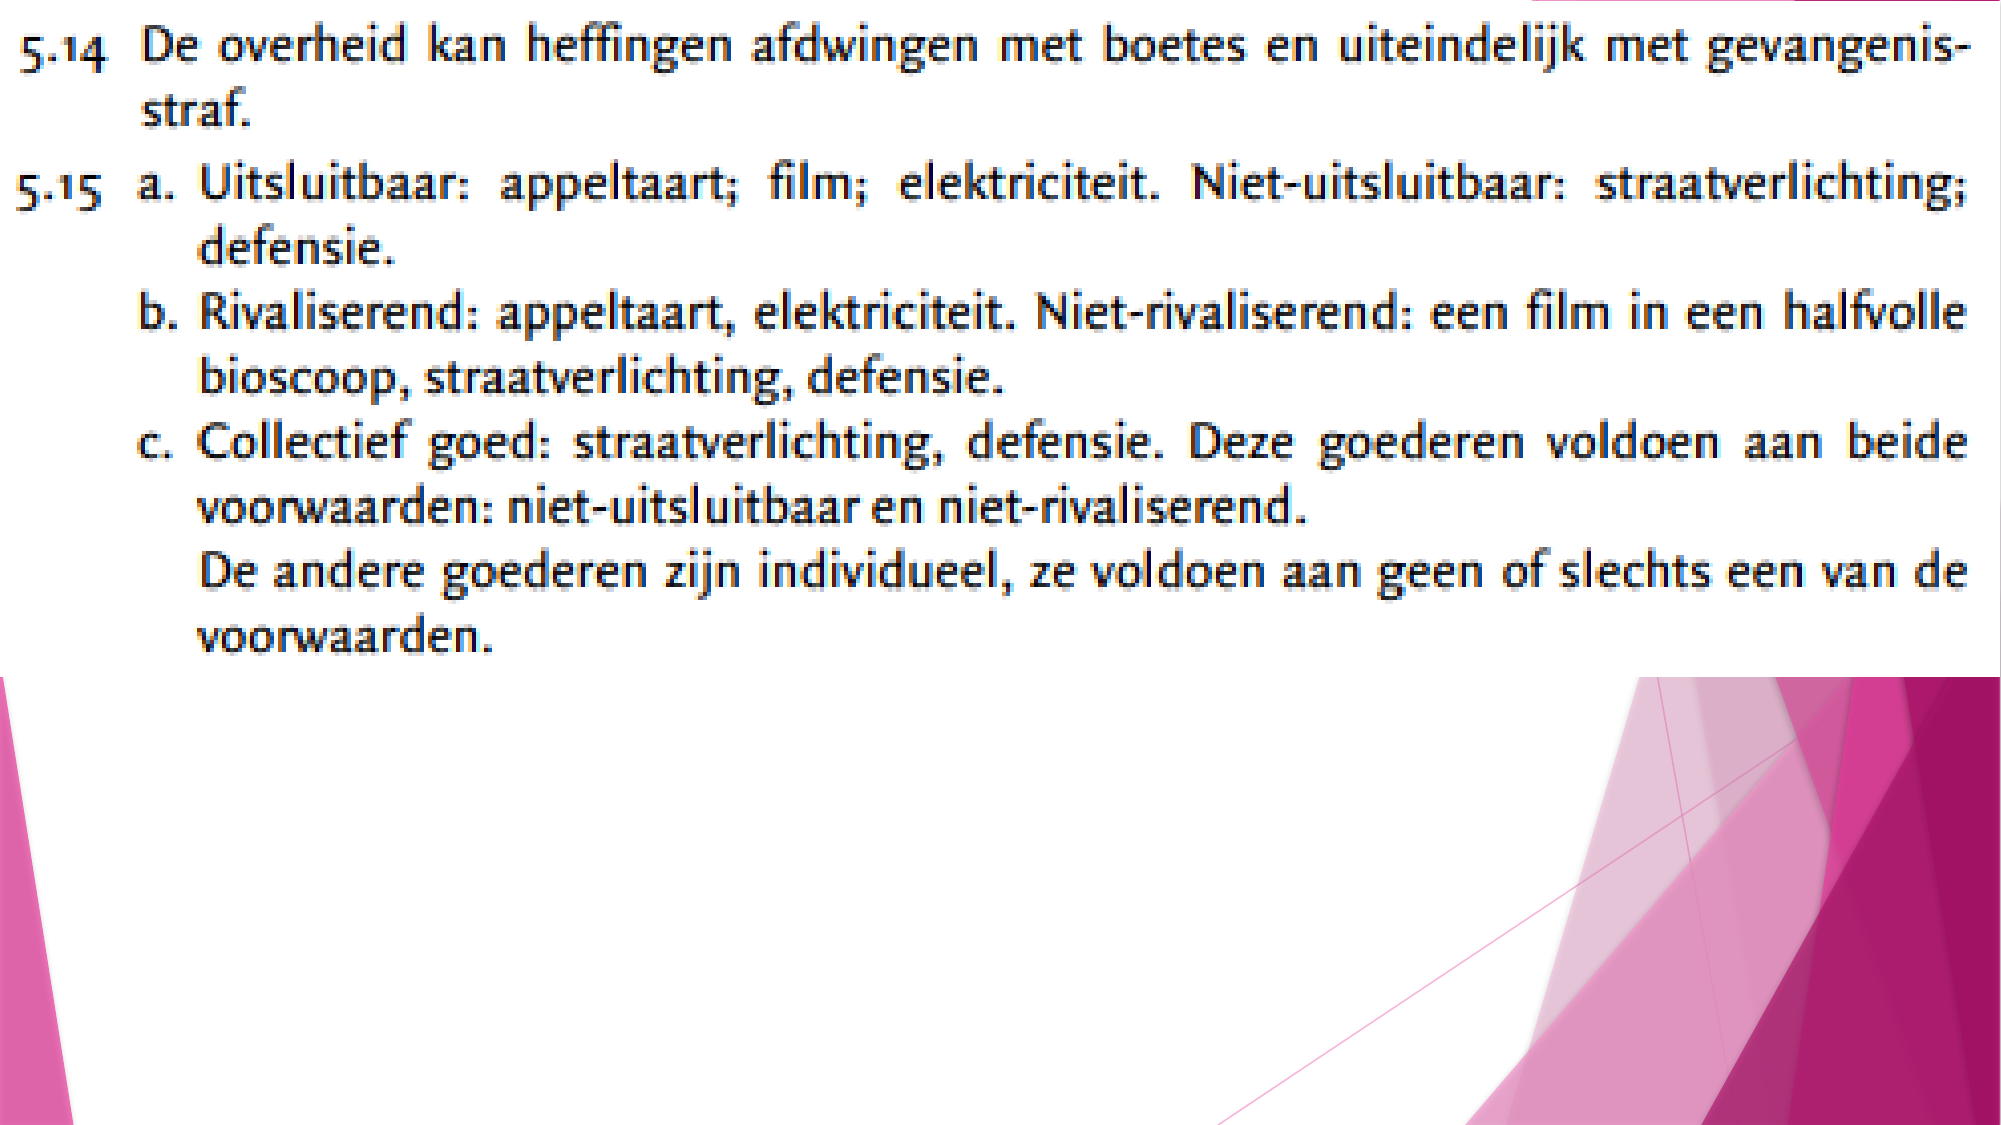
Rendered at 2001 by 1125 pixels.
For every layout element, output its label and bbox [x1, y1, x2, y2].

picture [0, 0, 2000, 677]
